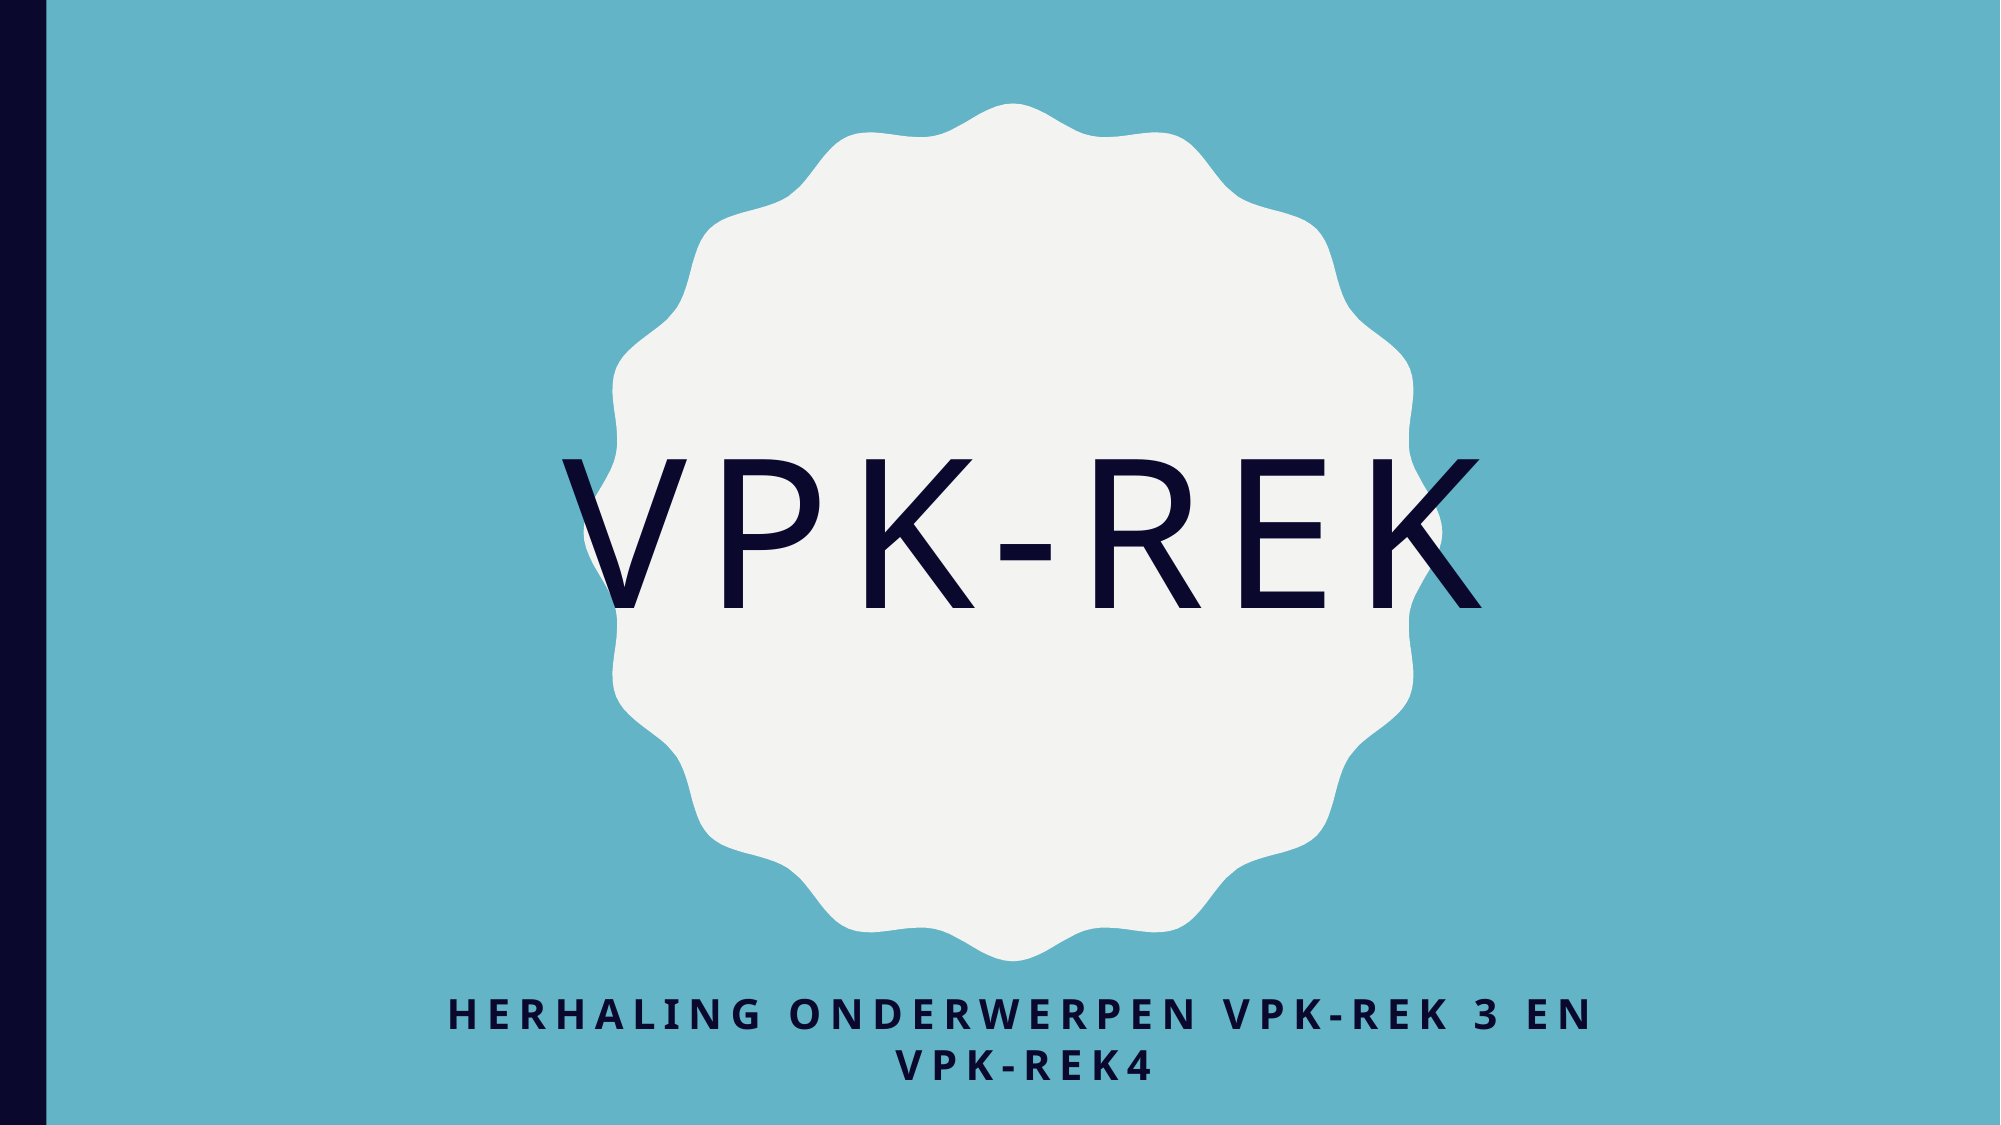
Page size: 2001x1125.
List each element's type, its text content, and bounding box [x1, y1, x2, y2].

subtitle Herhaling onderwerpen vpk-rek 3 en vpk-rek4 [363, 980, 1684, 1103]
title VPK-REK [176, 180, 1870, 902]
